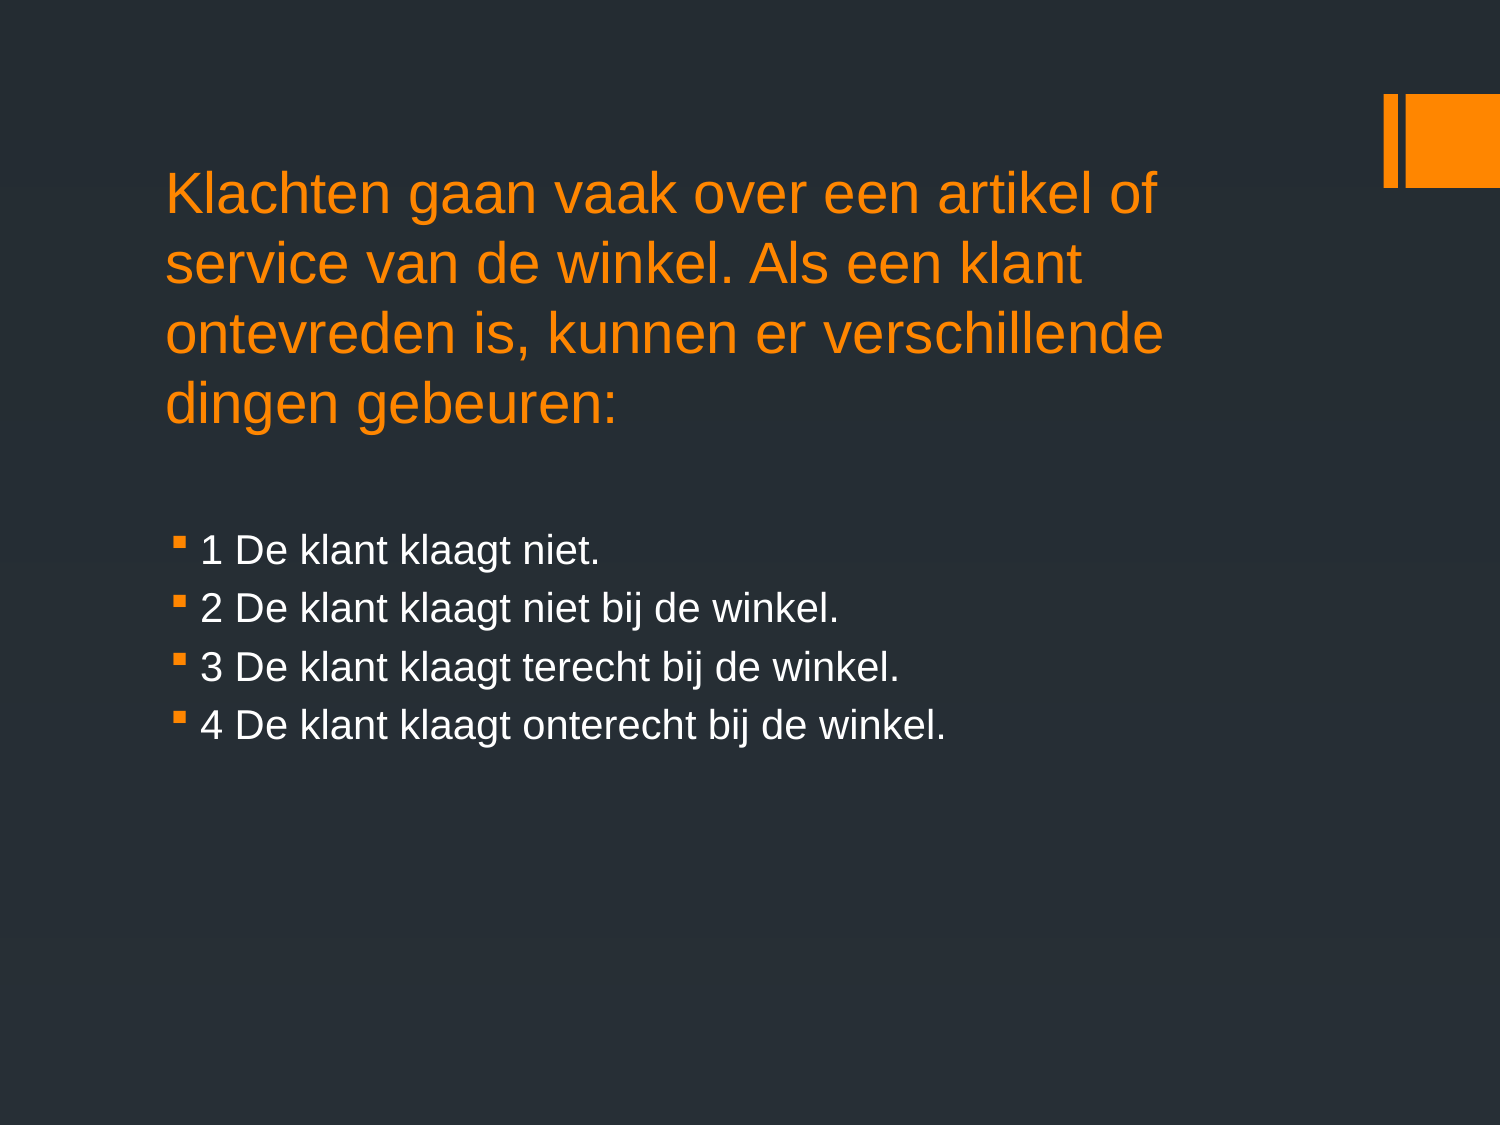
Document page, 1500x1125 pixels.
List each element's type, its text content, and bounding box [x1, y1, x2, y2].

title Klachten gaan vaak over een artikel of service van de winkel. Als een klant ontevreden is, kunnen er verschillende dingen gebeuren: [150, 253, 1350, 443]
list 1 De klant klaagt niet. 2 De klant klaagt niet bij de winkel. 3 De klant klaagt terecht bij de winkel. 4 De klant klaagt onterecht bij de winkel. [147, 515, 1348, 1096]
